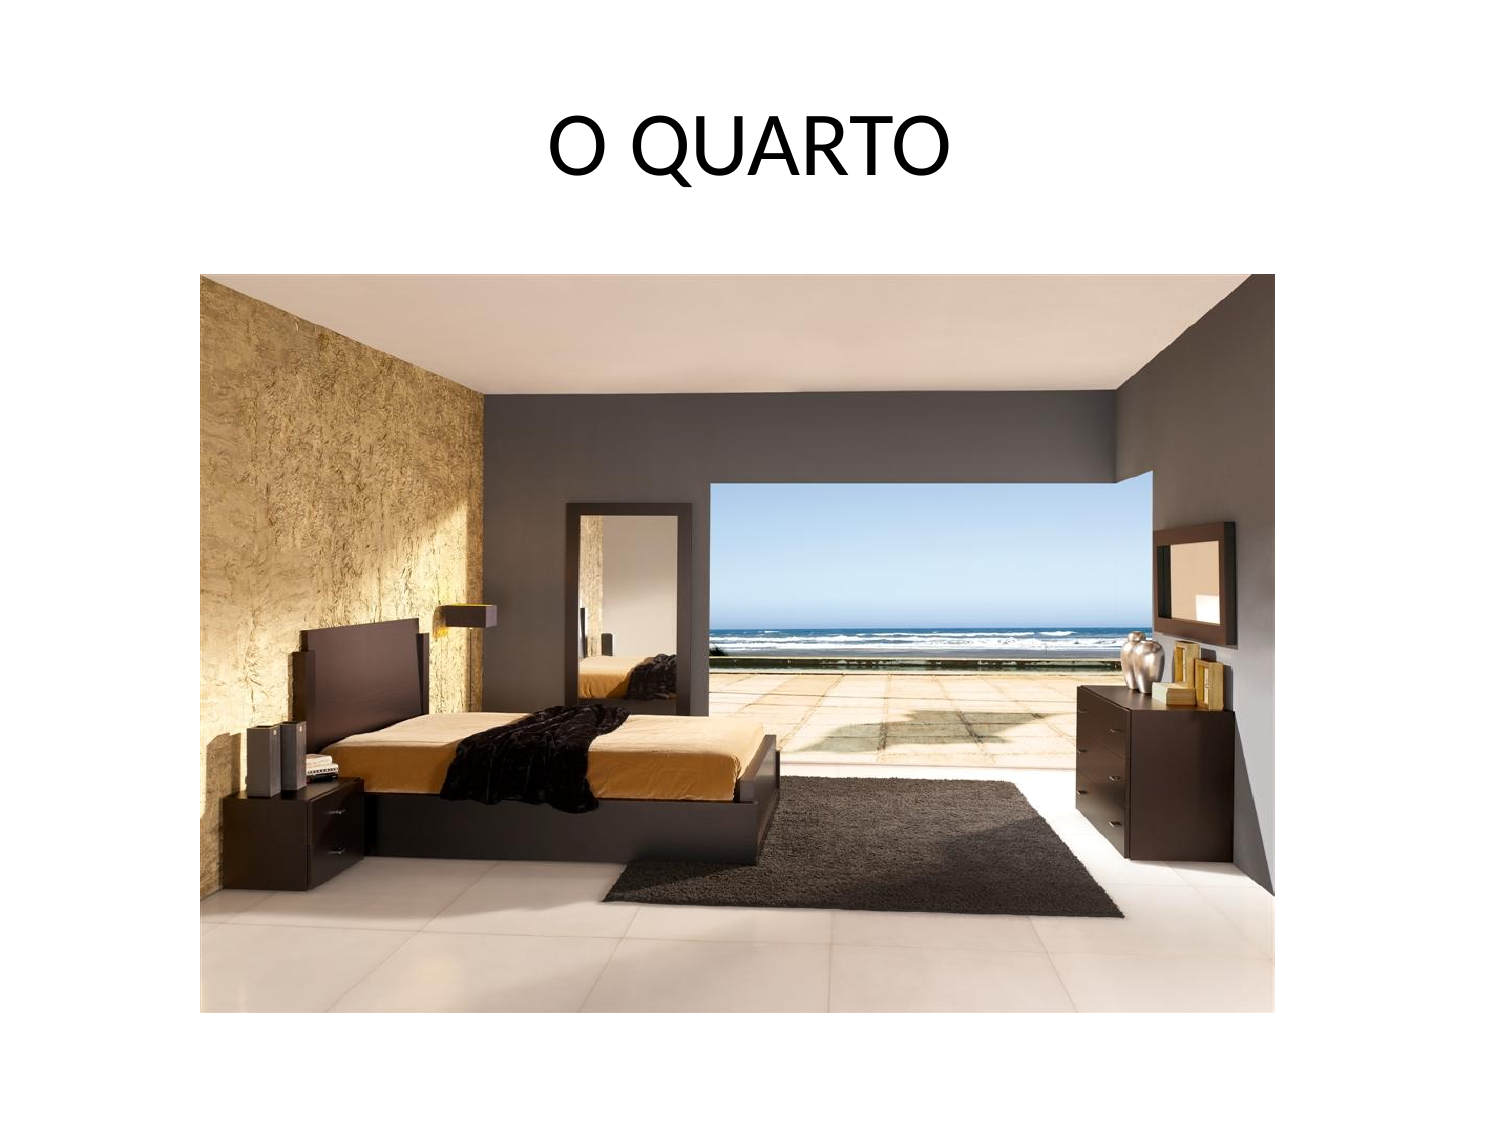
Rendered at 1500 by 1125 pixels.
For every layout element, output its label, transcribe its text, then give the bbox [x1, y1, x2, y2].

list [199, 274, 1276, 1013]
title O QUARTO [75, 45, 1425, 233]
